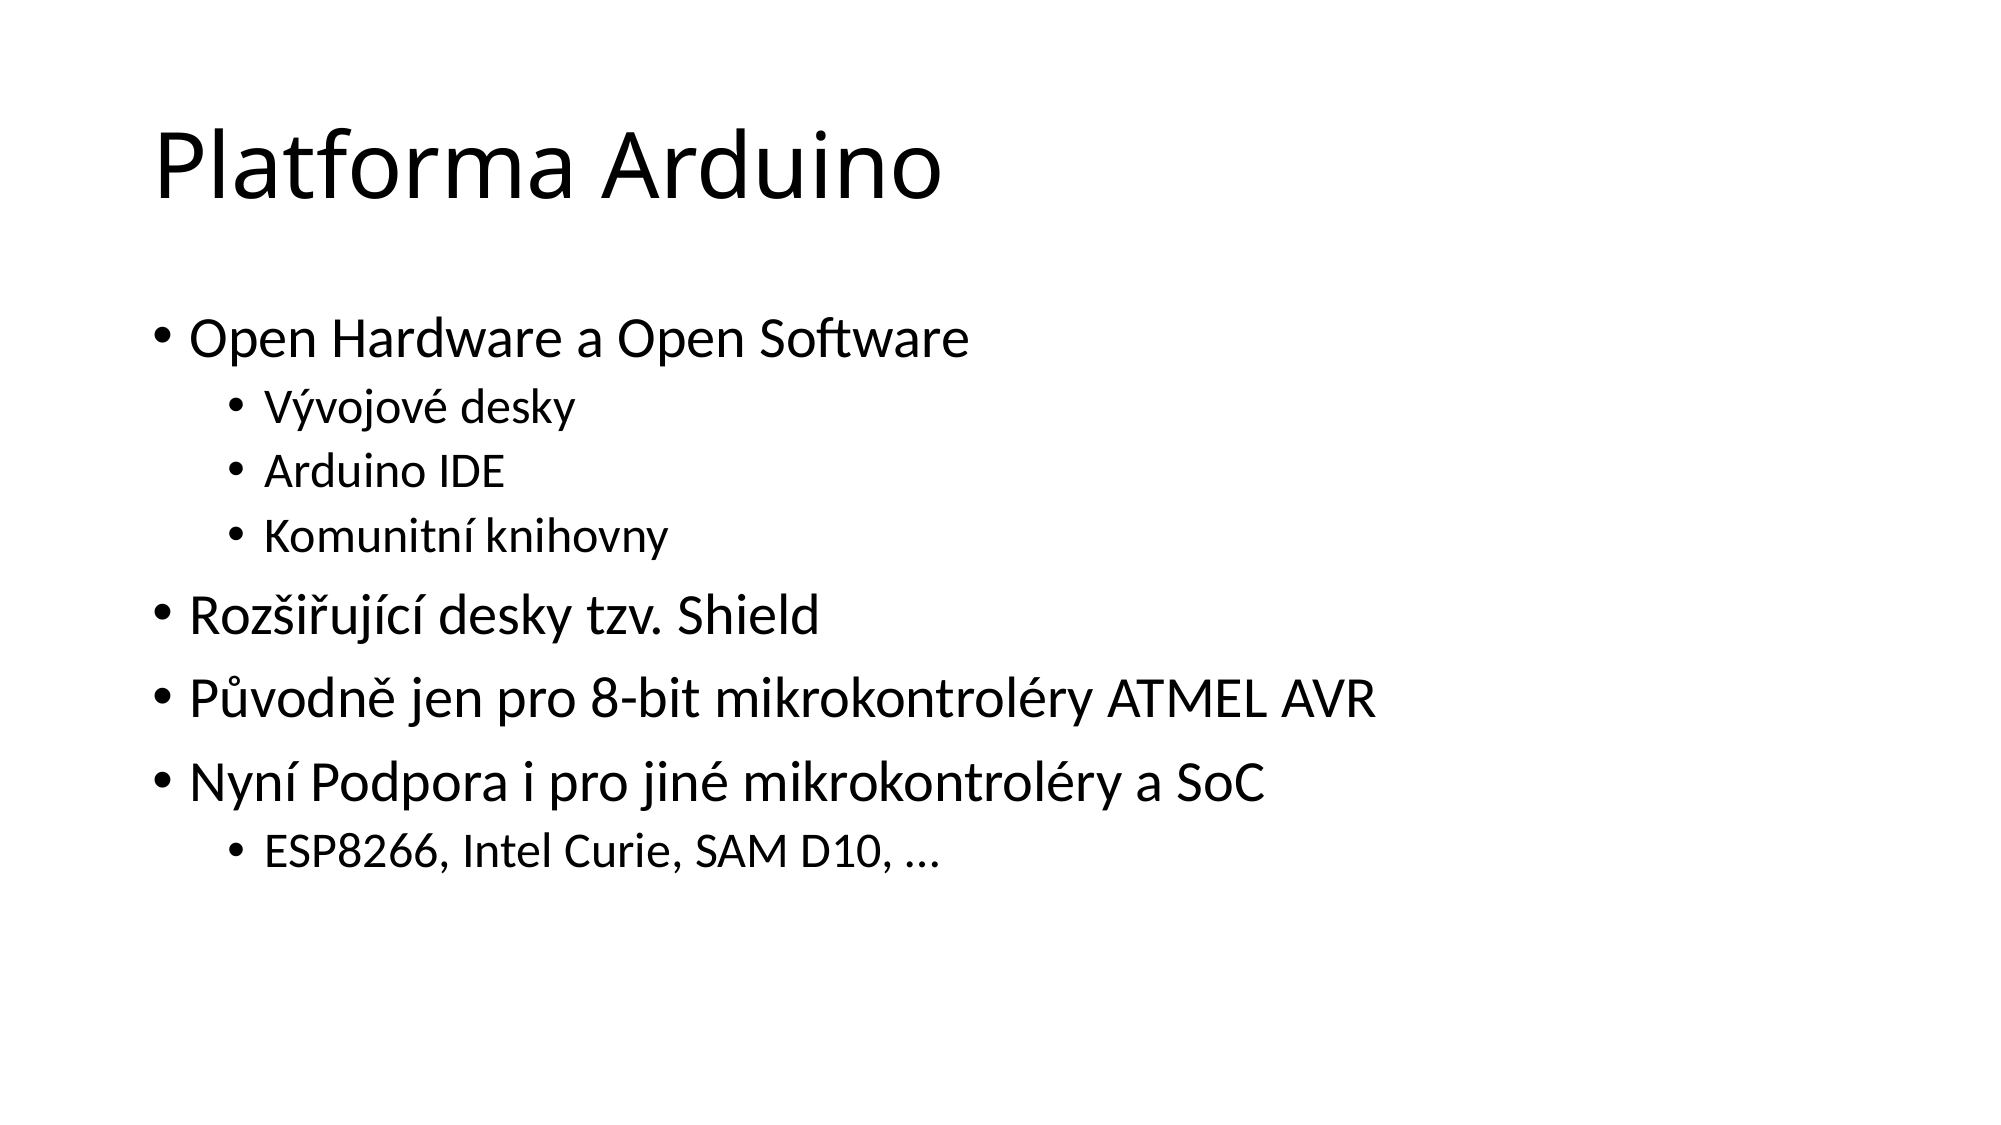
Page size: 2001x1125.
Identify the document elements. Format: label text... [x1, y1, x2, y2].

title Platforma Arduino [137, 59, 1863, 278]
list Open Hardware a Open Software Vývojové desky Arduino IDE Komunitní knihovny Rozšiřující desky tzv. Shield Původně jen pro 8-bit mikrokontroléry ATMEL AVR Nyní Podpora i pro jiné mikrokontroléry a SoC ESP8266, Intel Curie, SAM D10, … [137, 299, 1863, 1014]
